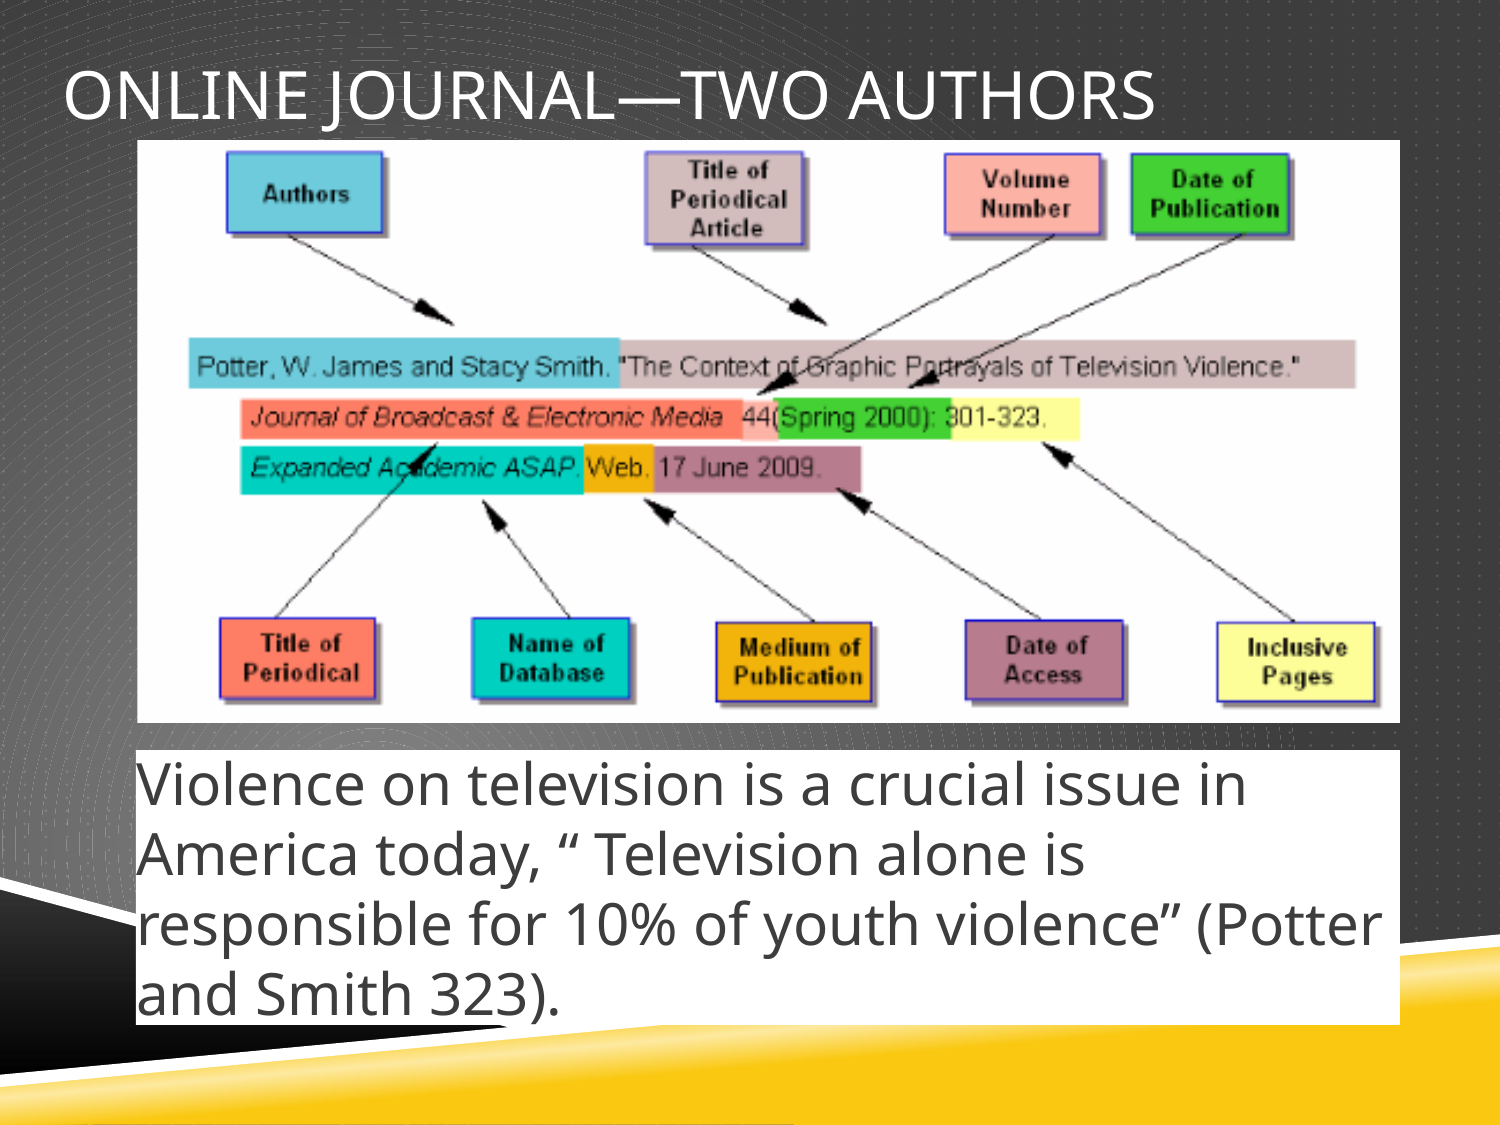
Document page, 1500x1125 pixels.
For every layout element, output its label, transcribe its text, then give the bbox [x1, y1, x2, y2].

picture [137, 139, 1401, 723]
text_box Violence on television is a crucial issue in America today, “ Television alone is responsible for 10% of youth violence” (Potter and Smith 323). [135, 750, 1400, 1025]
text_box Online Journal—two authors [62, 37, 1438, 148]
